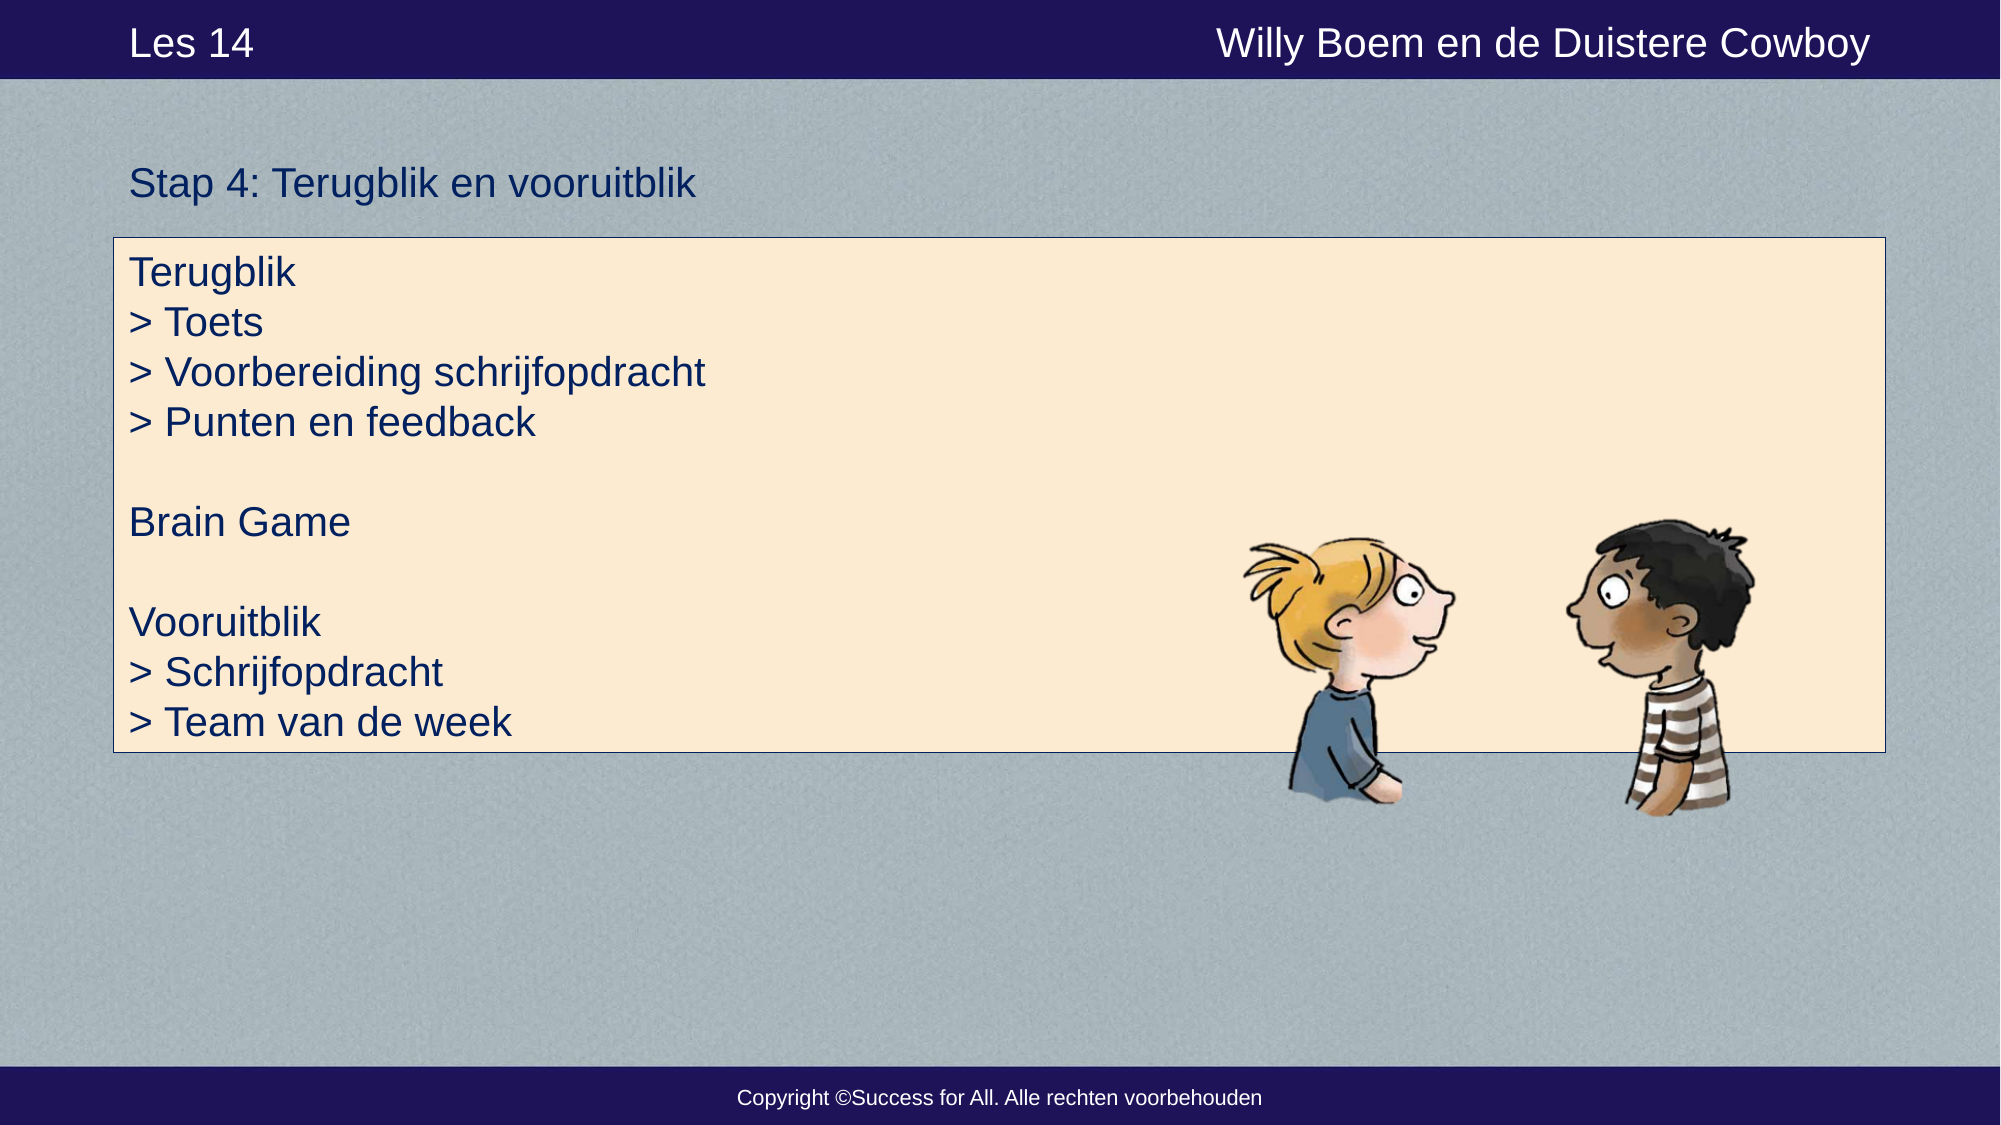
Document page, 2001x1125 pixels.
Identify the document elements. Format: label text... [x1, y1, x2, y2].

text_box Terugblik > Toets > Voorbereiding schrijfopdracht > Punten en feedback Brain Game Vooruitblik > Schrijfopdracht > Team van de week [113, 237, 1886, 753]
text_box Copyright ©Success for All. Alle rechten voorbehouden [0, 1076, 2000, 1125]
text_box Willy Boem en de Duistere Cowboy [999, 8, 1886, 73]
picture [0, 0, 2001, 1125]
text_box Les 14 [114, 8, 354, 73]
text_box Stap 4: Terugblik en vooruitblik [113, 148, 1635, 214]
